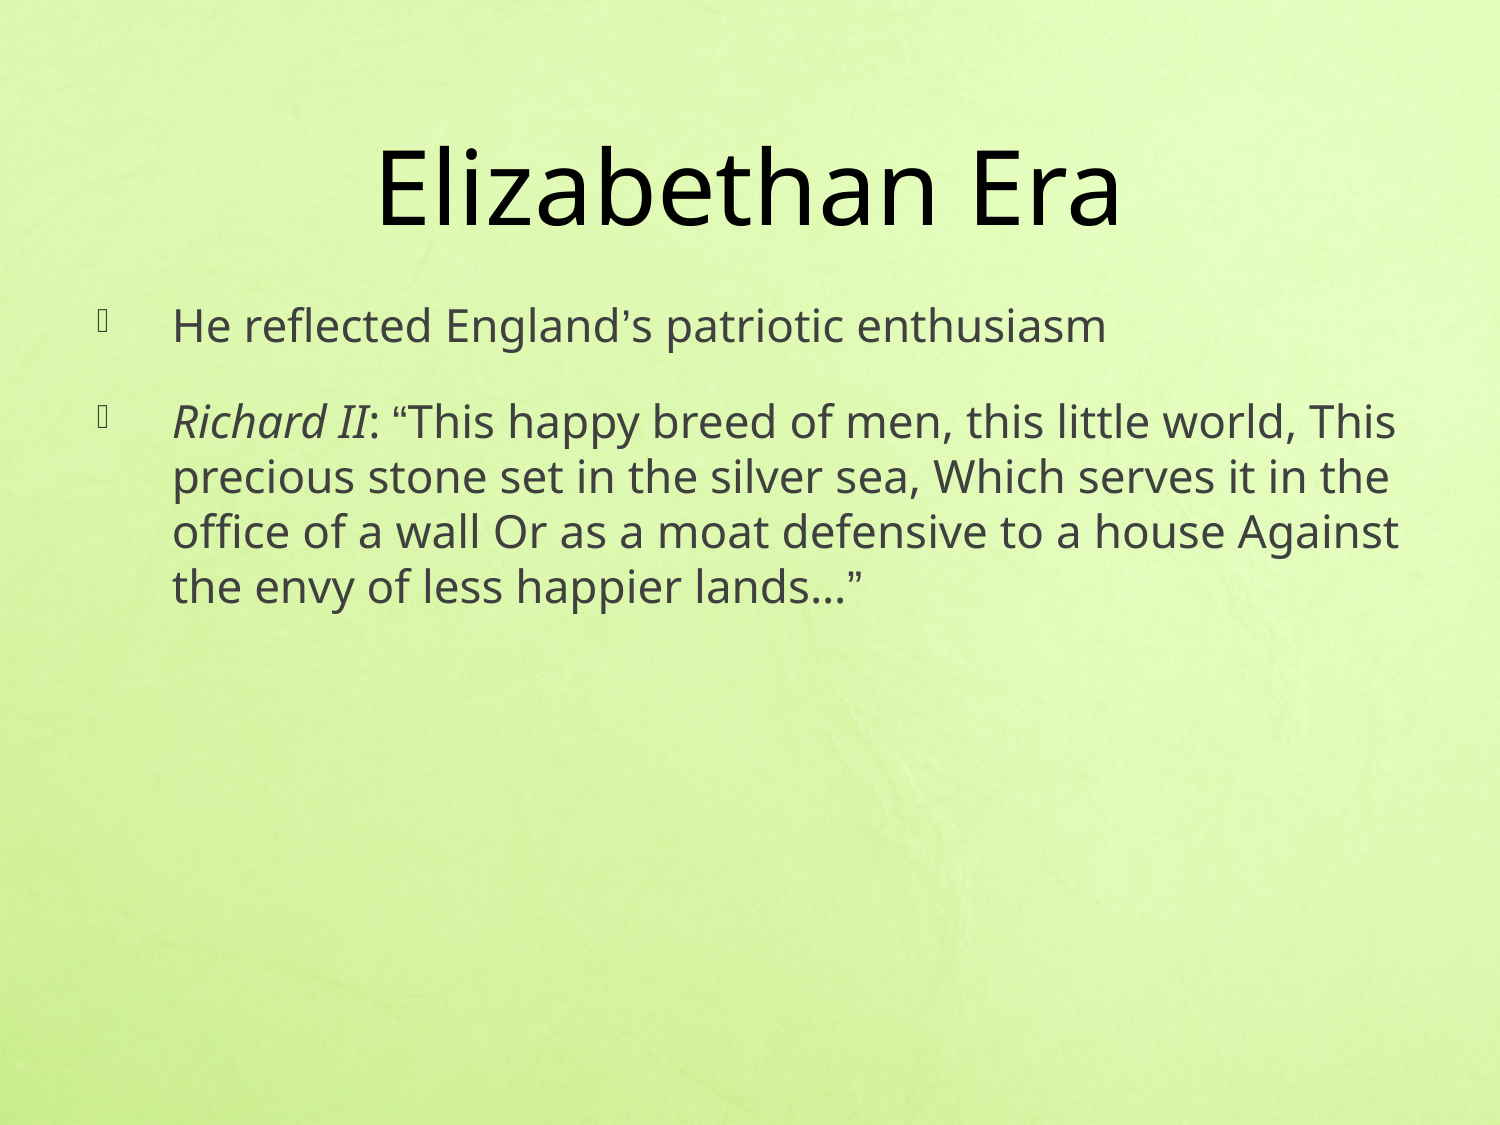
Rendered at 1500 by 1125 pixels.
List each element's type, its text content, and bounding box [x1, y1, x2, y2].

list He reflected England’s patriotic enthusiasm Richard II: “This happy breed of men, this little world, This precious stone set in the silver sea, Which serves it in the office of a wall Or as a moat defensive to a house Against the envy of less happier lands…” [81, 288, 1419, 1005]
title Elizabethan Era [81, 15, 1419, 254]
